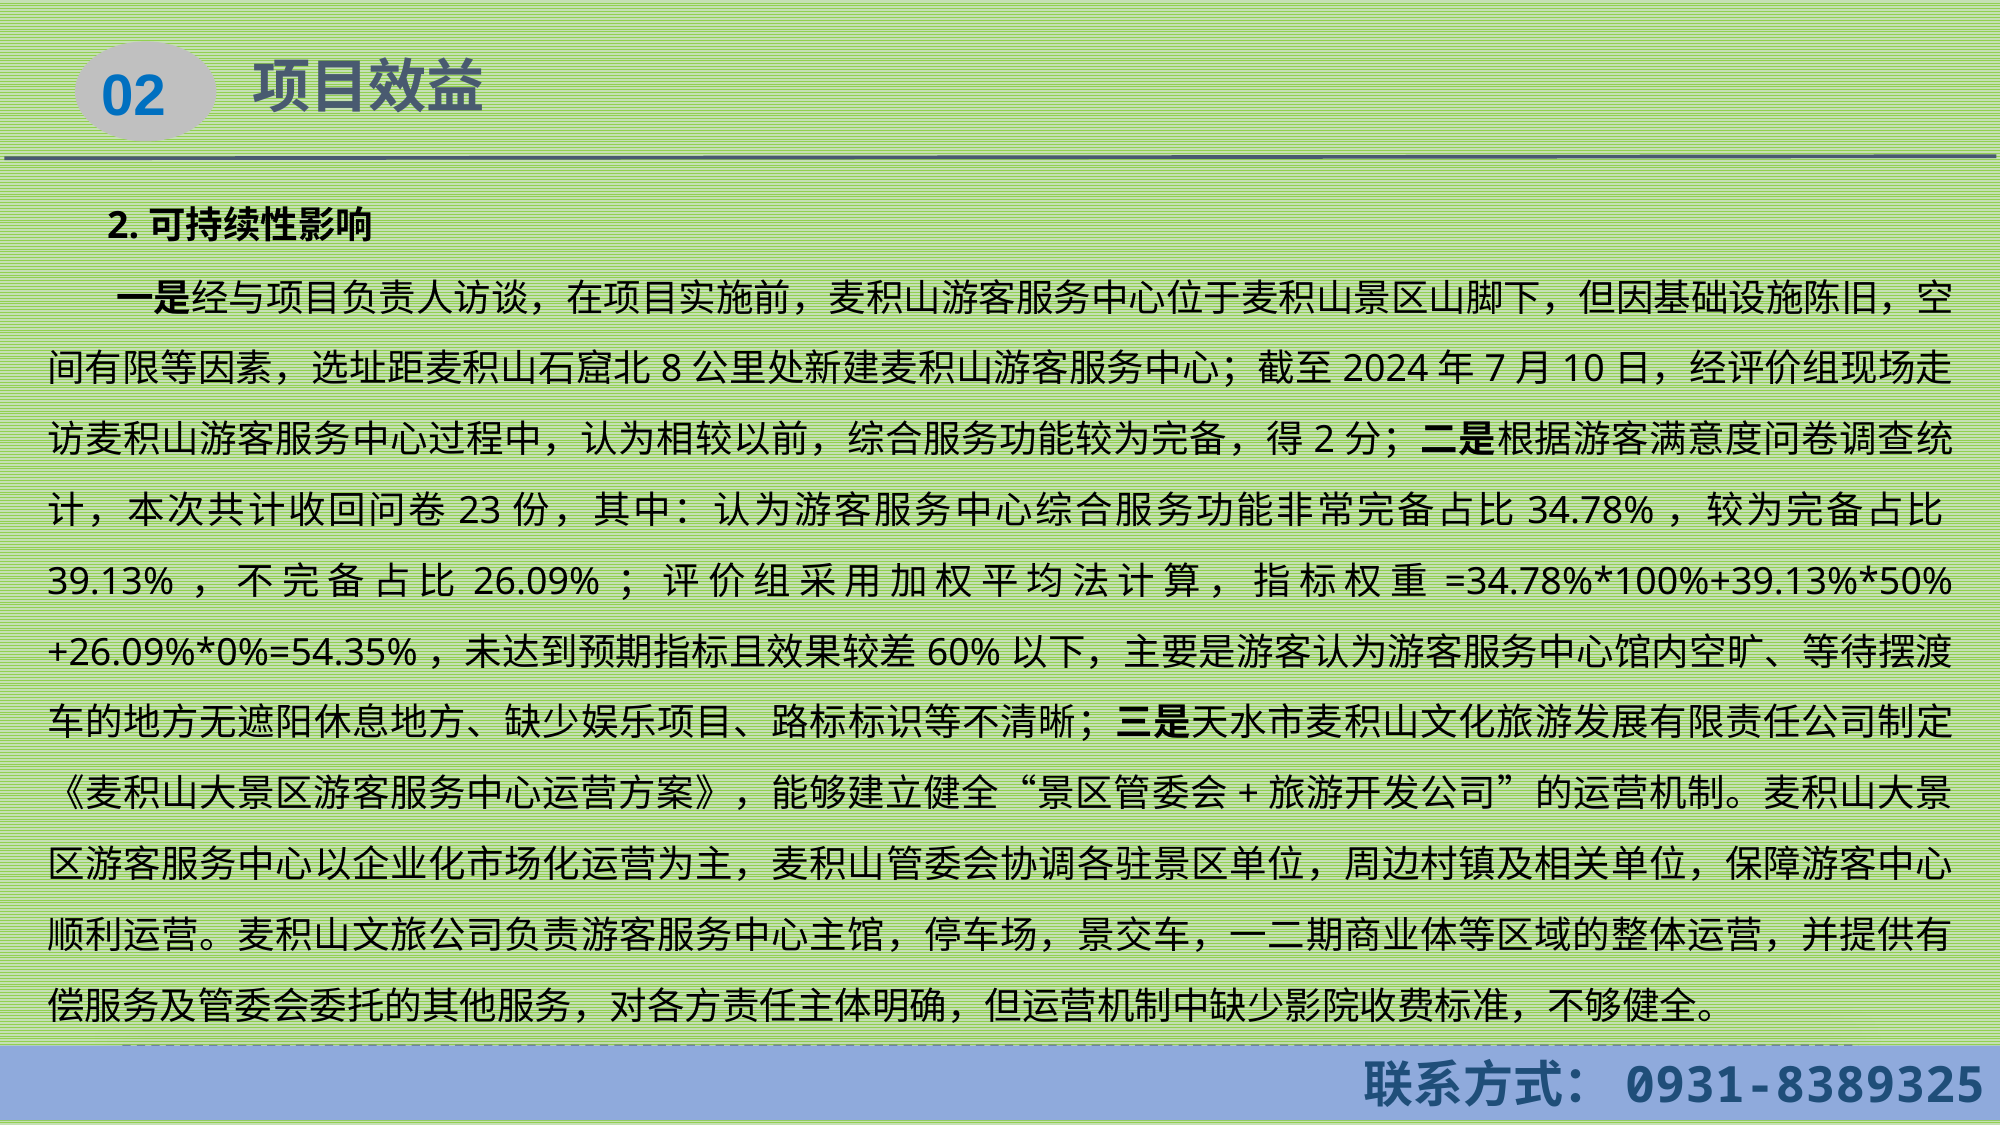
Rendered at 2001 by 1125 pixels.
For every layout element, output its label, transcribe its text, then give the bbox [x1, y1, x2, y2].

text_box 联系方式：0931-8389325 [0, 1045, 2000, 1121]
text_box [74, 41, 1147, 142]
text_box 2.可持续性影响 一是经与项目负责人访谈，在项目实施前，麦积山游客服务中心位于麦积山景区山脚下，但因基础设施陈旧，空间有限等因素，选址距麦积山石窟北8公里处新建麦积山游客服务中心；截至2024年7月10日，经评价组现场走访麦积山游客服务中心过程中，认为相较以前，综合服务功能较为完备，得2分；二是根据游客满意度问卷调查统计，本次共计收回问卷23份，其中：认为游客服务中心综合服务功能非常完备占比34.78%，较为完备占比39.13%，不完备占比26.09%；评价组采用加权平均法计算，指标权重=34.78%*100%+39.13%*50%+26.09%*0%=54.35%，未达到预期指标且效果较差60%以下，主要是游客认为游客服务中心馆内空旷、等待摆渡车的地方无遮阳休息地方、缺少娱乐项目、路标标识等不清晰；三是天水市麦积山文化旅游发展有限责任公司制定《麦积山大景区游客服务中心运营方案》，能够建立健全“景区管委会+旅游开发公司”的运营机制。麦积山大景区游客服务中心以企业化市场化运营为主，麦积山管委会协调各驻景区单位，周边村镇及相关单位，保障游客中心顺利运营。麦积山文旅公司负责游客服务中心主馆，停车场，景交车，一二期商业体等区域的整体运营，并提供有偿服务及管委会委托的其他服务，对各方责任主体明确，但运营机制中缺少影院收费标准，不够健全。 [32, 169, 1969, 1007]
